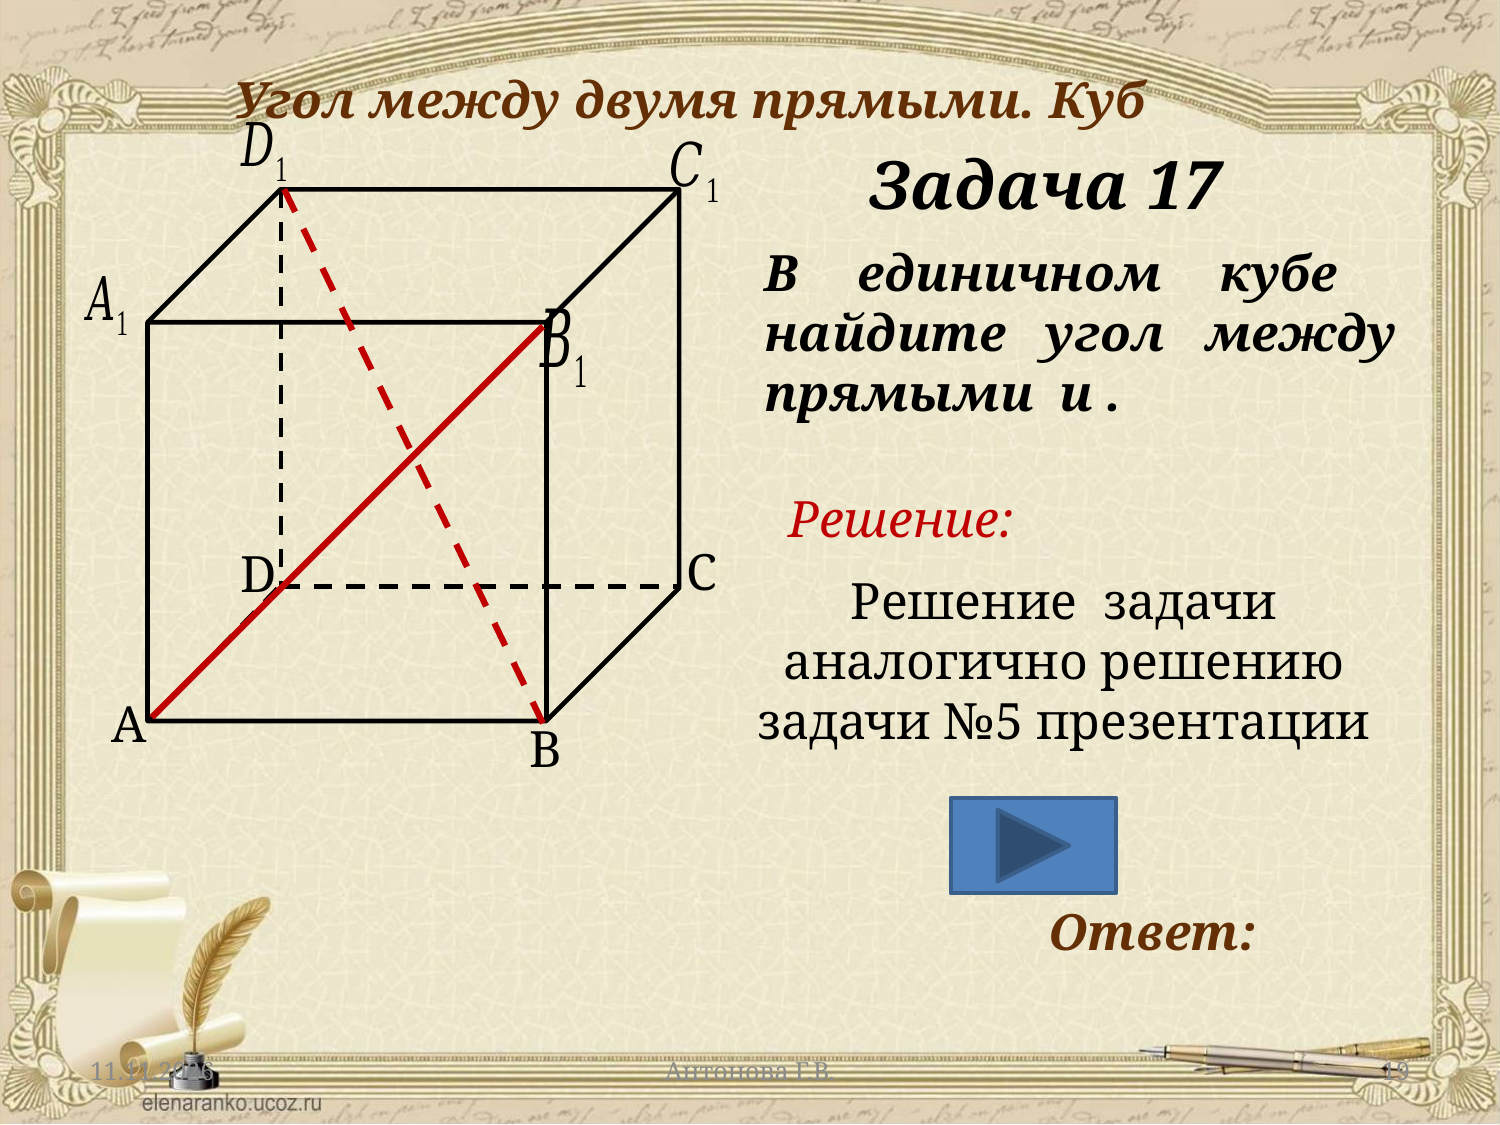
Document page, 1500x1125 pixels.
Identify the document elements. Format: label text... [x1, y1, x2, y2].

text_box Решение задачи аналогично решению задачи №5 презентации [760, 562, 1409, 758]
text_box [949, 796, 1118, 895]
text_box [151, 325, 544, 718]
slide_number 19 [1074, 1042, 1425, 1103]
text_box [96, 113, 755, 786]
text_box Решение: [773, 479, 1412, 555]
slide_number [75, 1042, 425, 1103]
text_box Задача 17 [760, 135, 1471, 231]
footer Антонова Г.В. [512, 1042, 988, 1103]
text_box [283, 189, 544, 325]
text_box Угол между двумя прямыми. Куб [218, 61, 1306, 135]
picture [0, 0, 1500, 1125]
